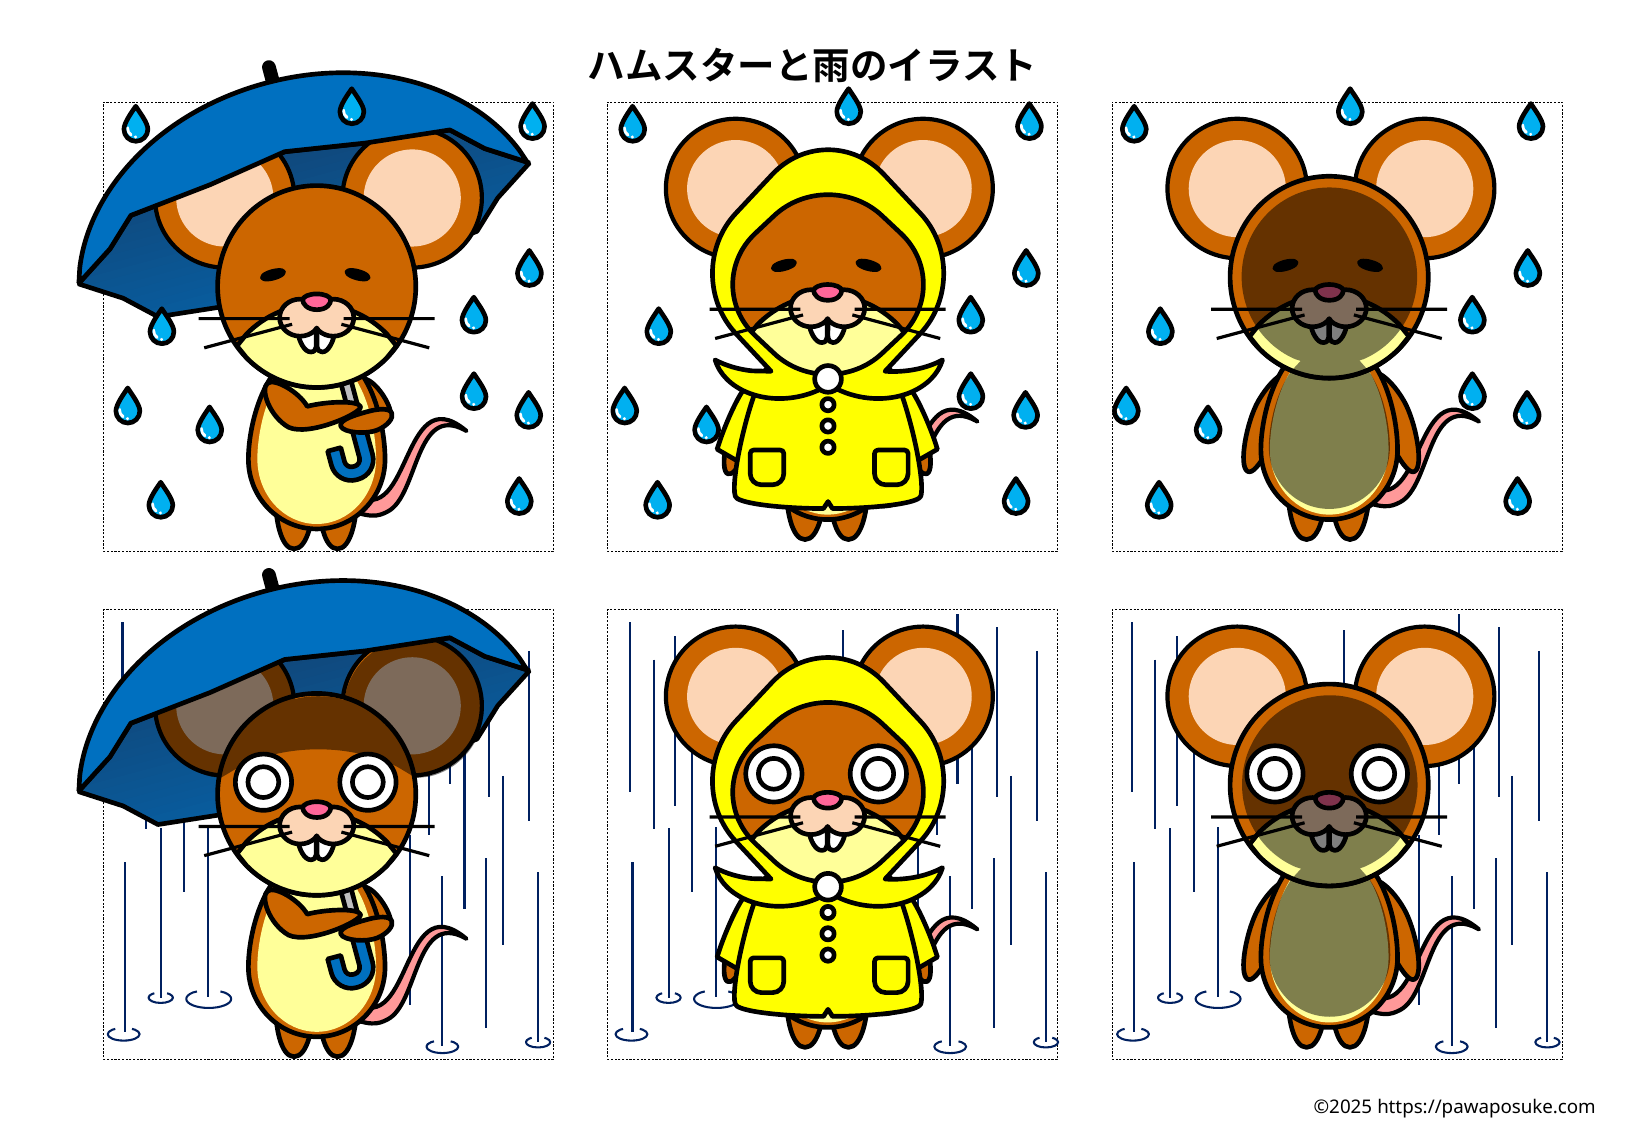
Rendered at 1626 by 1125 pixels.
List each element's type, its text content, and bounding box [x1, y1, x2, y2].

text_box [1116, 613, 1560, 1054]
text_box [70, 569, 551, 1057]
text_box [70, 61, 545, 550]
text_box ハムスターと雨のイラスト [573, 34, 1052, 95]
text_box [1114, 88, 1544, 540]
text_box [612, 88, 1042, 540]
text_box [615, 613, 1059, 1054]
